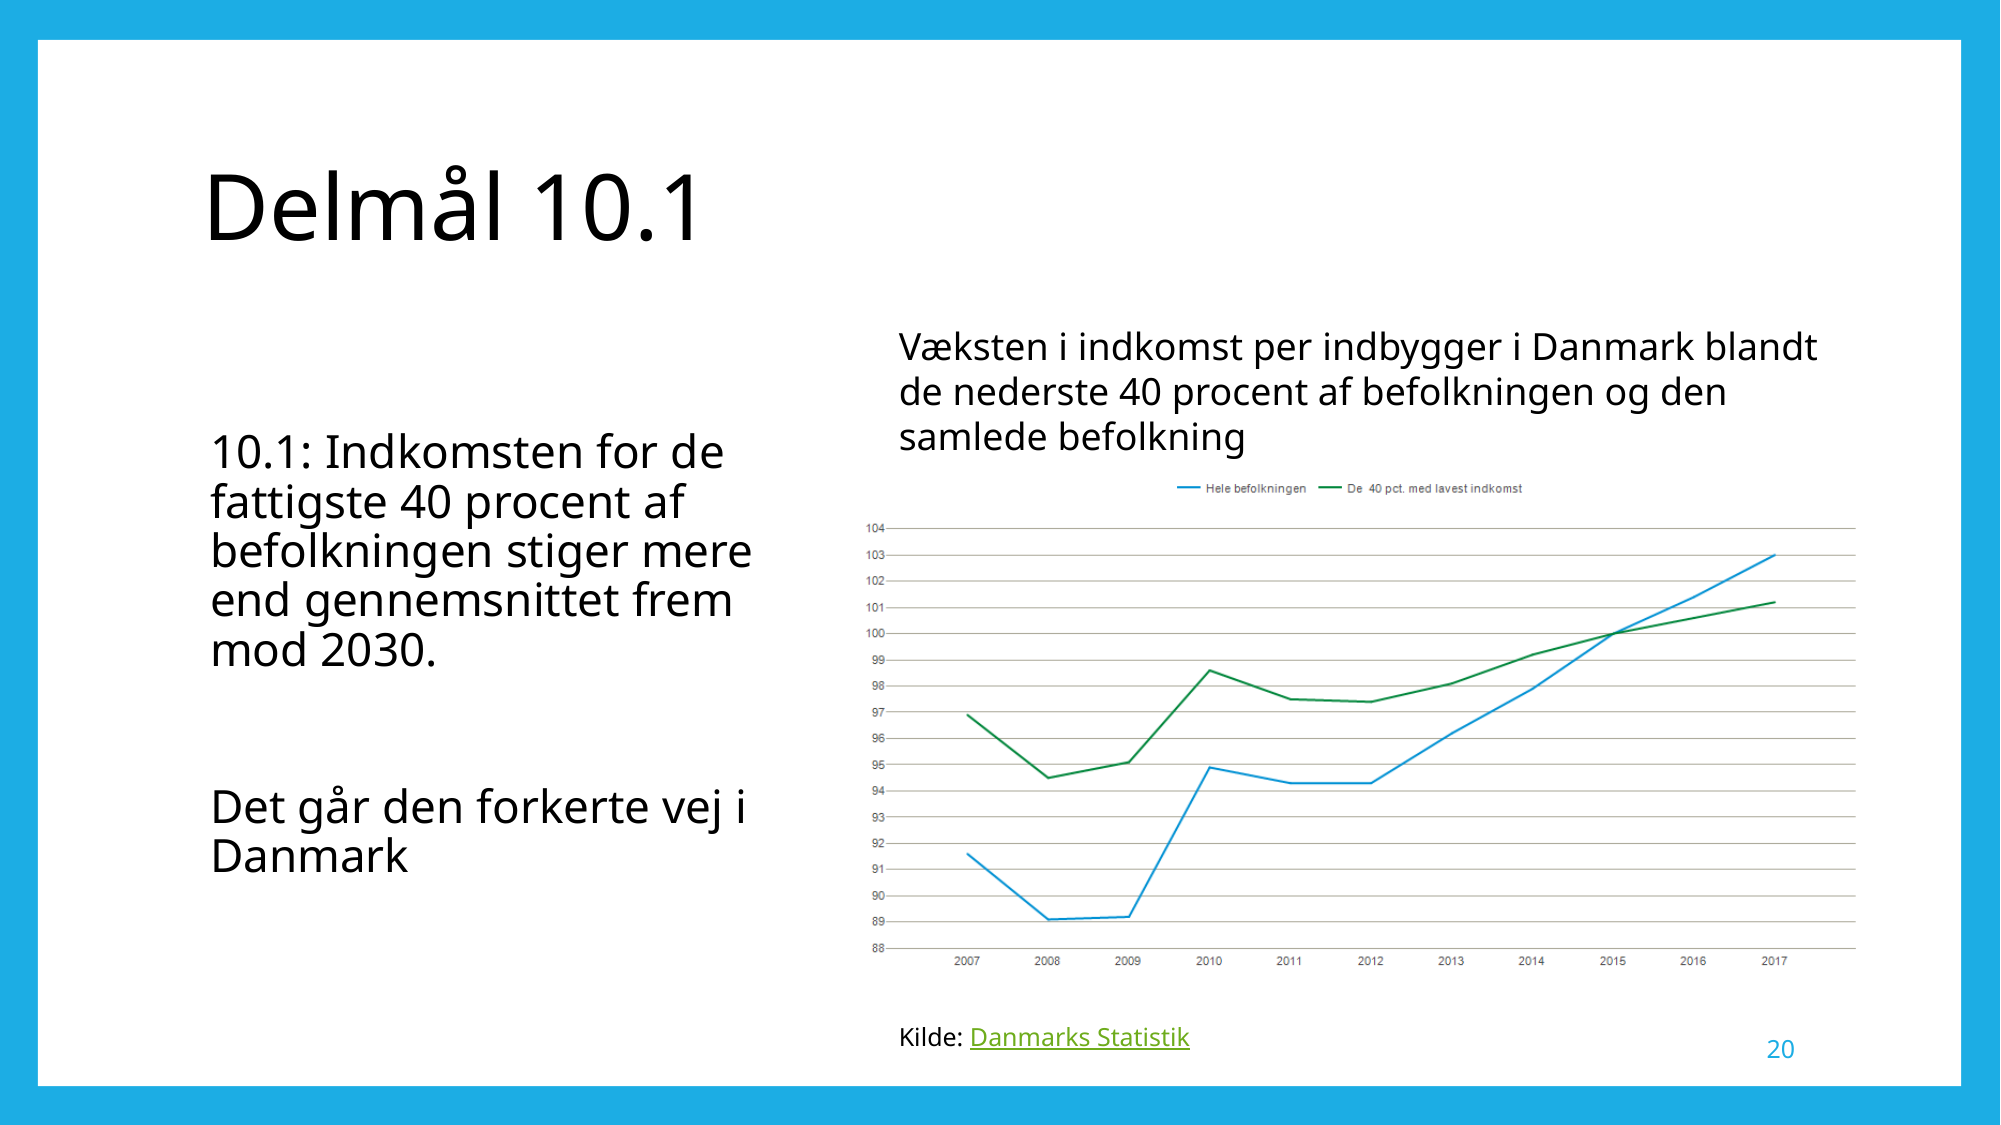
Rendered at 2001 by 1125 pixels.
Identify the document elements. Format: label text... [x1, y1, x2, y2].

list 10.1: Indkomsten for de fattigste 40 procent af befolkningen stiger mere end gennemsnittet frem mod 2030. Det går den forkerte vej i Danmark [187, 337, 850, 1000]
text_box Kilde: Danmarks Statistik [883, 1013, 1462, 1063]
slide_number 20 [1530, 1020, 1811, 1081]
picture [864, 467, 1879, 982]
text_box Væksten i indkomst per indbygger i Danmark blandt de nederste 40 procent af befolkningen og den samlede befolkning [883, 315, 1878, 466]
title Delmål 10.1 [187, 99, 1808, 323]
